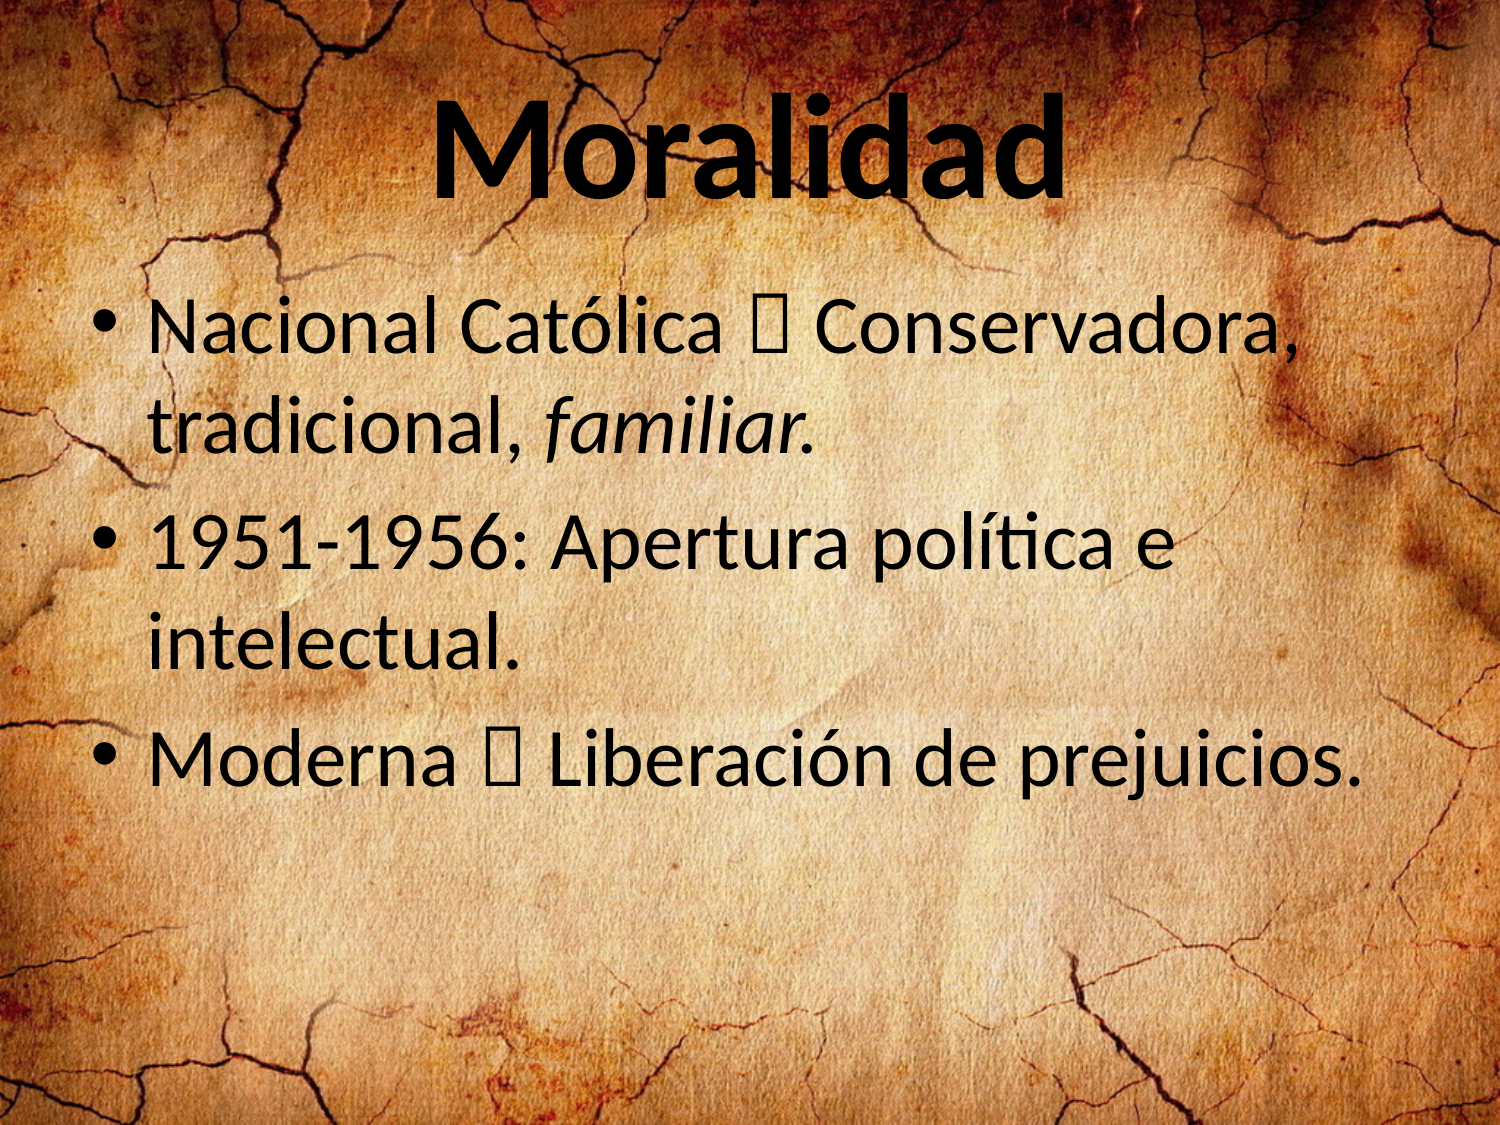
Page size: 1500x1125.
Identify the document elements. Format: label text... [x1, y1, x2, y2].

picture [0, 0, 1500, 1125]
title Moralidad [75, 45, 1425, 233]
list Nacional Católica  Conservadora, tradicional, familiar. 1951-1956: Apertura política e intelectual. Moderna  Liberación de prejuicios. [75, 262, 1425, 1005]
